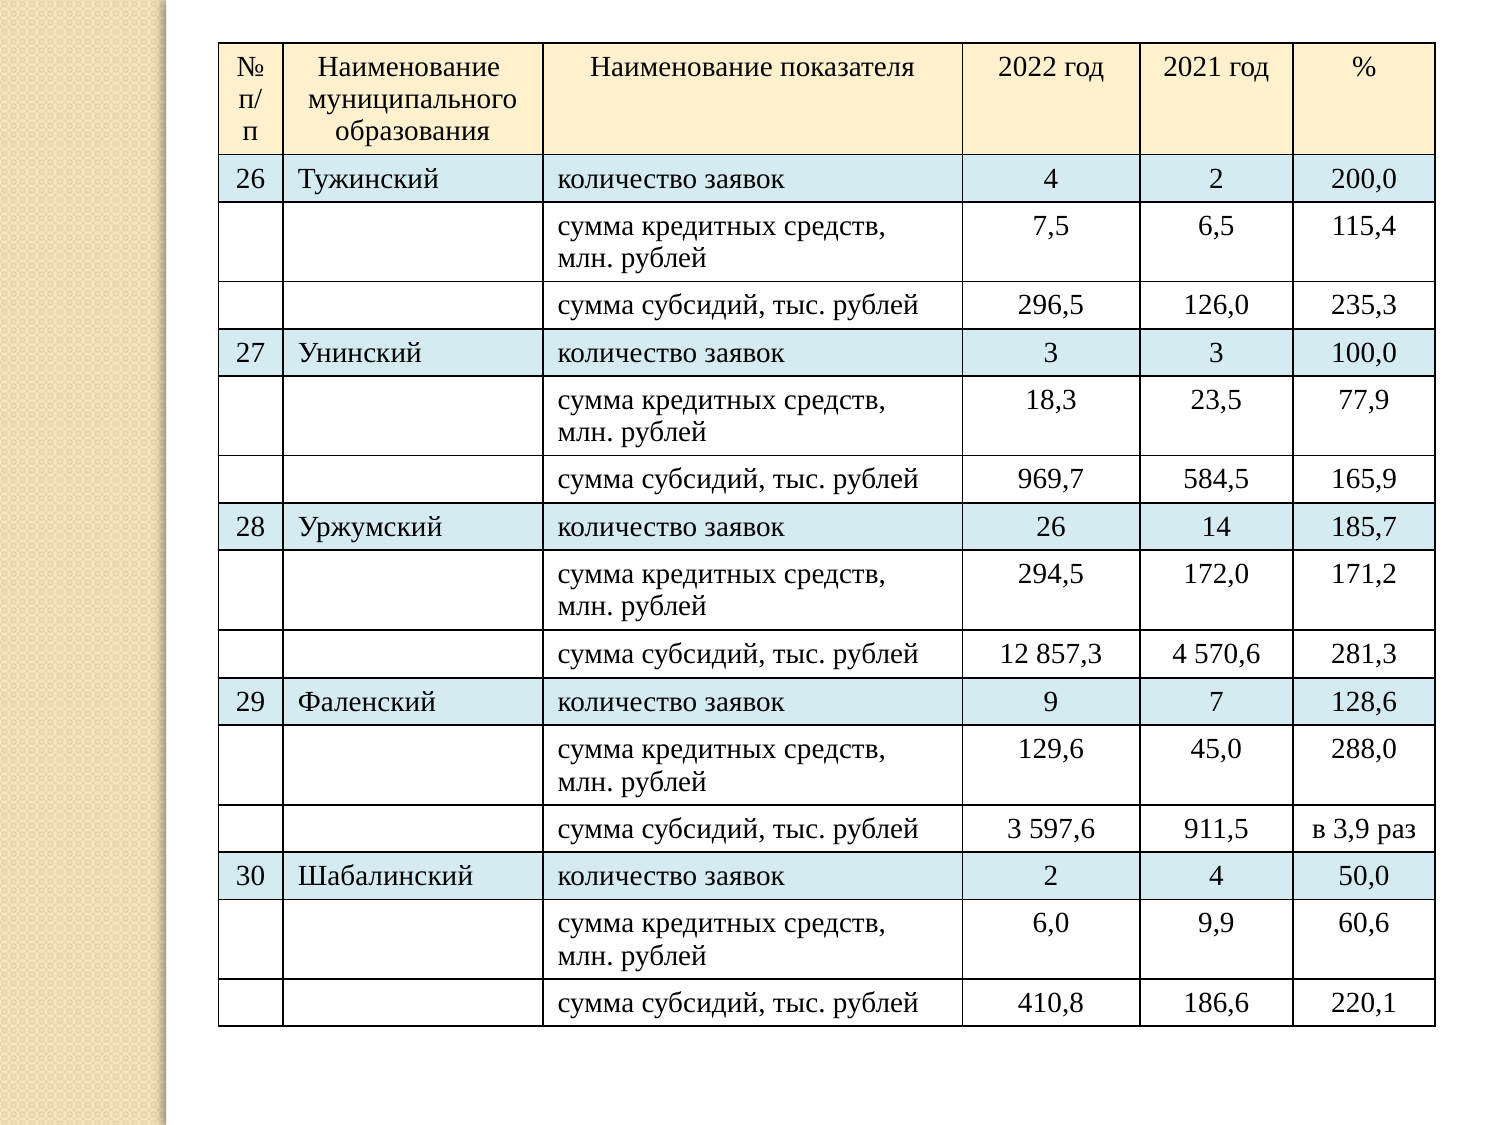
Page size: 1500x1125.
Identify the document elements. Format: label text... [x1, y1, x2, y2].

table_cell в 3,9 раз [1294, 806, 1434, 851]
table_cell 30 [219, 853, 282, 899]
table_cell [219, 726, 282, 804]
table_cell [219, 282, 282, 328]
table_cell 9 [963, 679, 1139, 724]
table_header № п/п [219, 44, 282, 154]
table_cell [219, 203, 282, 281]
table_cell Тужинский [284, 155, 542, 201]
table_cell [219, 377, 282, 455]
table_cell количество заявок [544, 504, 962, 549]
table_cell 2 [1141, 155, 1292, 201]
table_cell [219, 456, 282, 502]
table_cell количество заявок [544, 155, 962, 201]
table_cell 26 [219, 155, 282, 201]
table_cell 4 [1141, 853, 1292, 899]
table_cell сумма кредитных средств, млн. рублей [544, 551, 962, 629]
table_cell 294,5 [963, 551, 1139, 629]
table_cell 2 [963, 853, 1139, 899]
table_cell [219, 631, 282, 677]
table_cell 186,6 [1141, 980, 1292, 1025]
table_cell 14 [1141, 504, 1292, 549]
table_cell 281,3 [1294, 631, 1434, 677]
table_cell сумма кредитных средств, млн. рублей [544, 900, 962, 978]
table_cell 126,0 [1141, 282, 1292, 328]
table_cell [284, 282, 542, 328]
table_cell Фаленский [284, 679, 542, 724]
table_cell 100,0 [1294, 330, 1434, 375]
table_cell 969,7 [963, 456, 1139, 502]
table_cell 45,0 [1141, 726, 1292, 804]
table_cell количество заявок [544, 679, 962, 724]
table_cell 410,8 [963, 980, 1139, 1025]
table_header 2021 год [1141, 44, 1292, 154]
table_cell [219, 900, 282, 978]
table_cell [284, 900, 542, 978]
table_cell [284, 726, 542, 804]
table_cell 4 [963, 155, 1139, 201]
table_cell 28 [219, 504, 282, 549]
table_cell 27 [219, 330, 282, 375]
table_cell 185,7 [1294, 504, 1434, 549]
table_header % [1294, 44, 1434, 154]
table_cell [219, 980, 282, 1025]
table_cell 6,0 [963, 900, 1139, 978]
table_cell Уржумский [284, 504, 542, 549]
table_cell 7,5 [963, 203, 1139, 281]
table_cell сумма кредитных средств, млн. рублей [544, 377, 962, 455]
table_cell 911,5 [1141, 806, 1292, 851]
table_cell 220,1 [1294, 980, 1434, 1025]
table_cell Унинский [284, 330, 542, 375]
table_cell сумма кредитных средств, млн. рублей [544, 726, 962, 804]
table_cell 115,4 [1294, 203, 1434, 281]
table_cell 7 [1141, 679, 1292, 724]
table_cell сумма субсидий, тыс. рублей [544, 806, 962, 851]
table_cell 3 [963, 330, 1139, 375]
table_cell сумма субсидий, тыс. рублей [544, 980, 962, 1025]
table_cell 3 597,6 [963, 806, 1139, 851]
table_cell [219, 806, 282, 851]
table_cell 29 [219, 679, 282, 724]
table_cell 171,2 [1294, 551, 1434, 629]
table_cell 12 857,3 [963, 631, 1139, 677]
table_cell 50,0 [1294, 853, 1434, 899]
table_cell 200,0 [1294, 155, 1434, 201]
table_header 2022 год [963, 44, 1139, 154]
table_cell 165,9 [1294, 456, 1434, 502]
table_cell сумма субсидий, тыс. рублей [544, 456, 962, 502]
table_cell количество заявок [544, 330, 962, 375]
table_cell 584,5 [1141, 456, 1292, 502]
table_cell [284, 203, 542, 281]
table_cell 235,3 [1294, 282, 1434, 328]
table_cell [219, 551, 282, 629]
table_cell [284, 551, 542, 629]
table_cell количество заявок [544, 853, 962, 899]
table_header Наименование показателя [544, 44, 962, 154]
table_cell 6,5 [1141, 203, 1292, 281]
table_cell Шабалинский [284, 853, 542, 899]
table_cell 172,0 [1141, 551, 1292, 629]
table_cell [284, 456, 542, 502]
table_cell 4 570,6 [1141, 631, 1292, 677]
table_cell 26 [963, 504, 1139, 549]
table_cell [284, 377, 542, 455]
table_cell 23,5 [1141, 377, 1292, 455]
table_cell [284, 806, 542, 851]
table_cell сумма кредитных средств, млн. рублей [544, 203, 962, 281]
table_cell 3 [1141, 330, 1292, 375]
table_cell 128,6 [1294, 679, 1434, 724]
table_cell 129,6 [963, 726, 1139, 804]
table_cell 18,3 [963, 377, 1139, 455]
table_header Наименование муниципального образования [284, 44, 542, 154]
table_cell 60,6 [1294, 900, 1434, 978]
table_cell 288,0 [1294, 726, 1434, 804]
table_cell [284, 980, 542, 1025]
table_cell 77,9 [1294, 377, 1434, 455]
table_cell [284, 631, 542, 677]
table_cell сумма субсидий, тыс. рублей [544, 631, 962, 677]
table_cell 9,9 [1141, 900, 1292, 978]
table_cell сумма субсидий, тыс. рублей [544, 282, 962, 328]
table_cell 296,5 [963, 282, 1139, 328]
